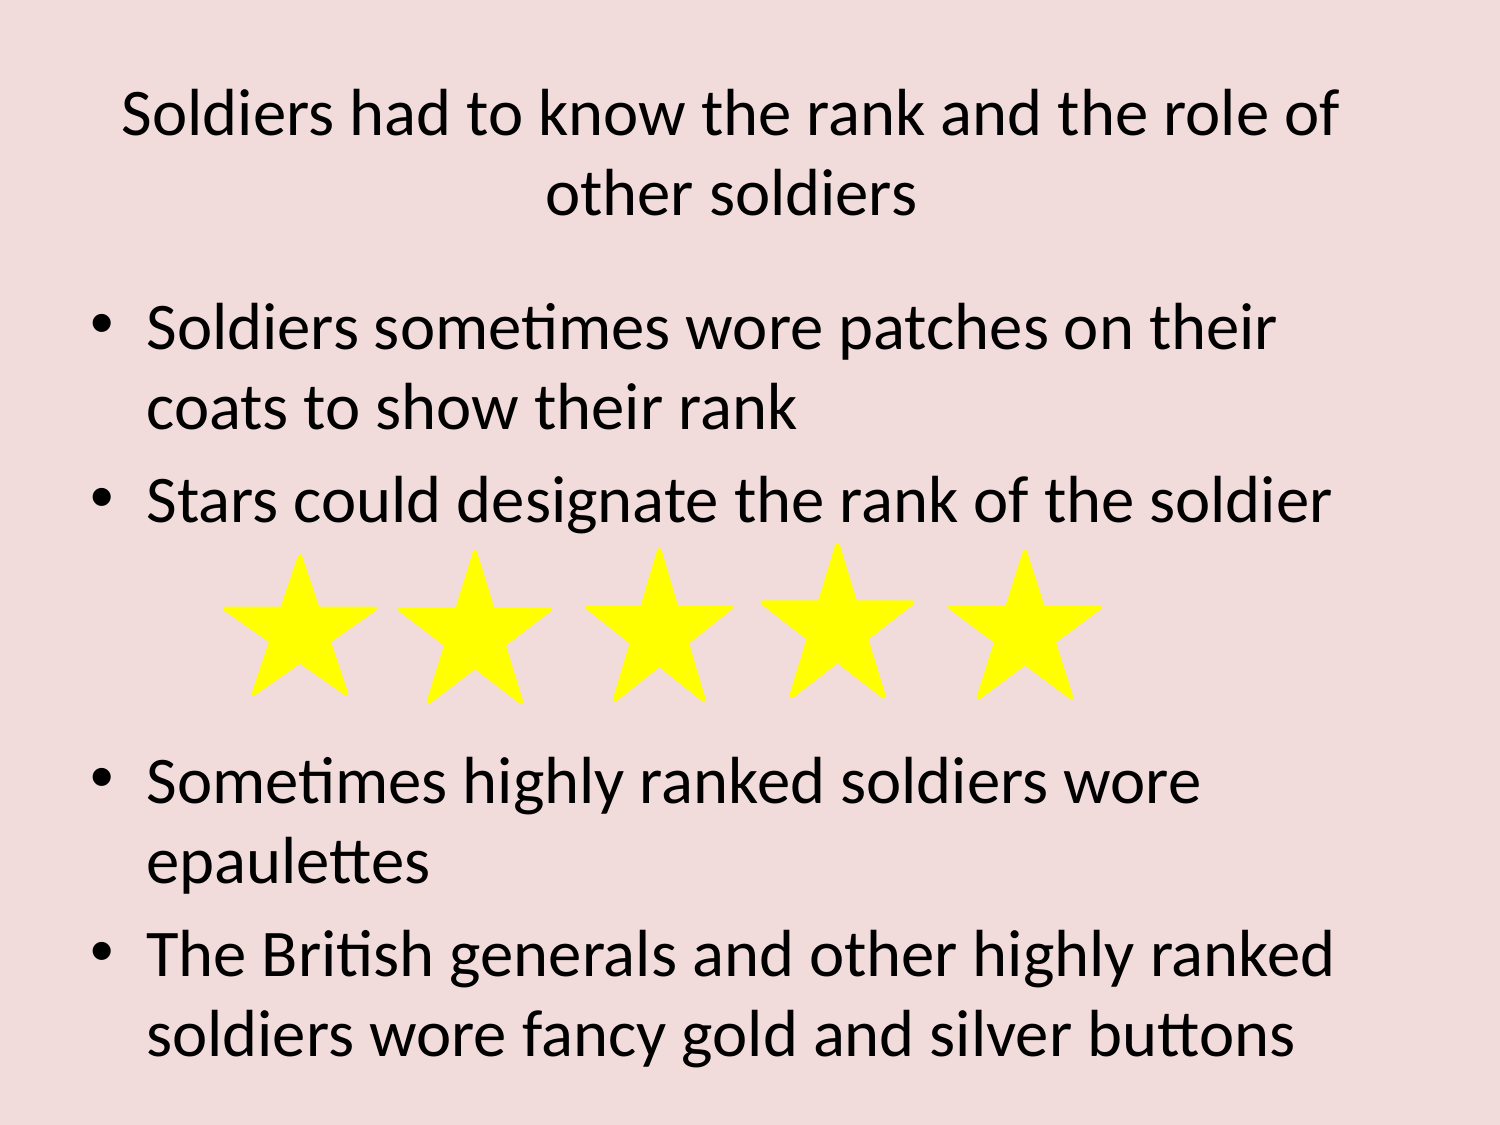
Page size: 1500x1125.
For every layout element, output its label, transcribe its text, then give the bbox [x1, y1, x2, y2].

list Soldiers sometimes wore patches on their coats to show their rank Stars could designate the rank of the soldier Sometimes highly ranked soldiers wore epaulettes The British generals and other highly ranked soldiers wore fancy gold and silver buttons [75, 275, 1425, 1088]
text_box [222, 554, 377, 696]
text_box [760, 542, 915, 699]
text_box Soldiers had to know the rank and the role of other soldiers [87, 61, 1375, 237]
text_box [947, 549, 1102, 700]
text_box [397, 549, 552, 704]
text_box [585, 547, 734, 702]
